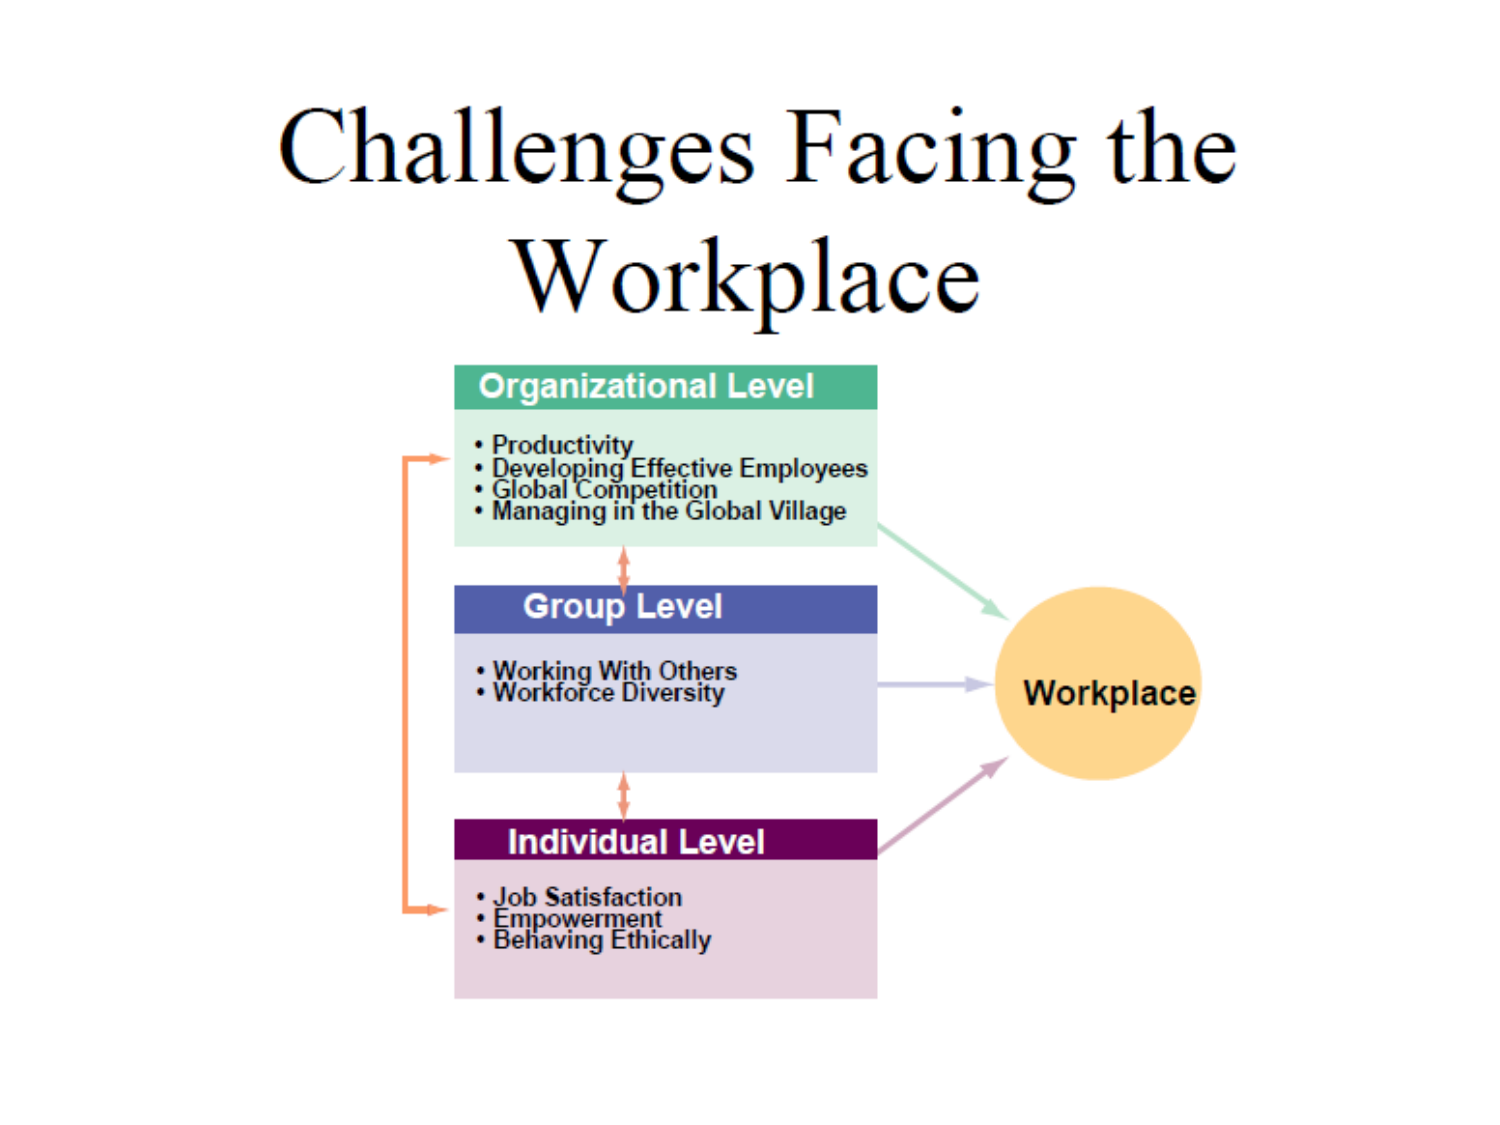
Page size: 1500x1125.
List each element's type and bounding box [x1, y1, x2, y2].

picture [52, 66, 1444, 1036]
